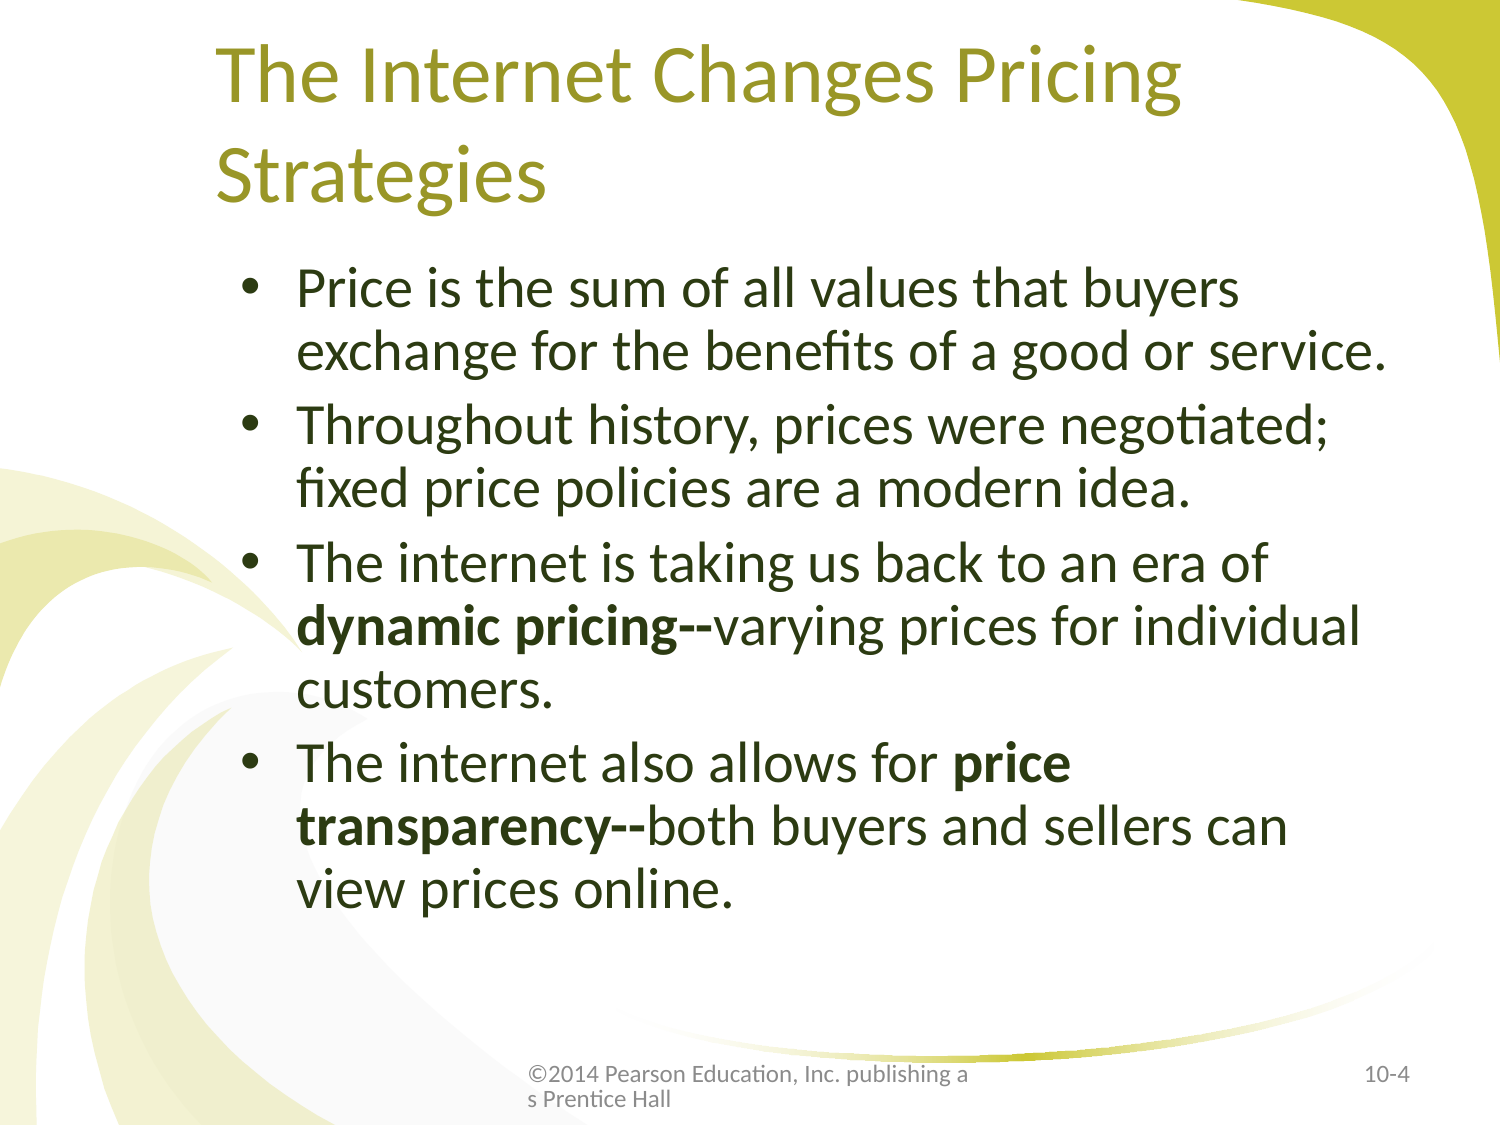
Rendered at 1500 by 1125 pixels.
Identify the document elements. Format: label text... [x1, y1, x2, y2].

slide_number 10-4 [1074, 1042, 1425, 1103]
title The Internet Changes Pricing Strategies [200, 37, 1438, 200]
list Price is the sum of all values that buyers exchange for the benefits of a good or service. Throughout history, prices were negotiated; fixed price policies are a modern idea. The internet is taking us back to an era of dynamic pricing--varying prices for individual customers. The internet also allows for price transparency--both buyers and sellers can view prices online. [225, 249, 1413, 1013]
footer ©2014 Pearson Education, Inc. publishing as Prentice Hall [512, 1042, 988, 1103]
